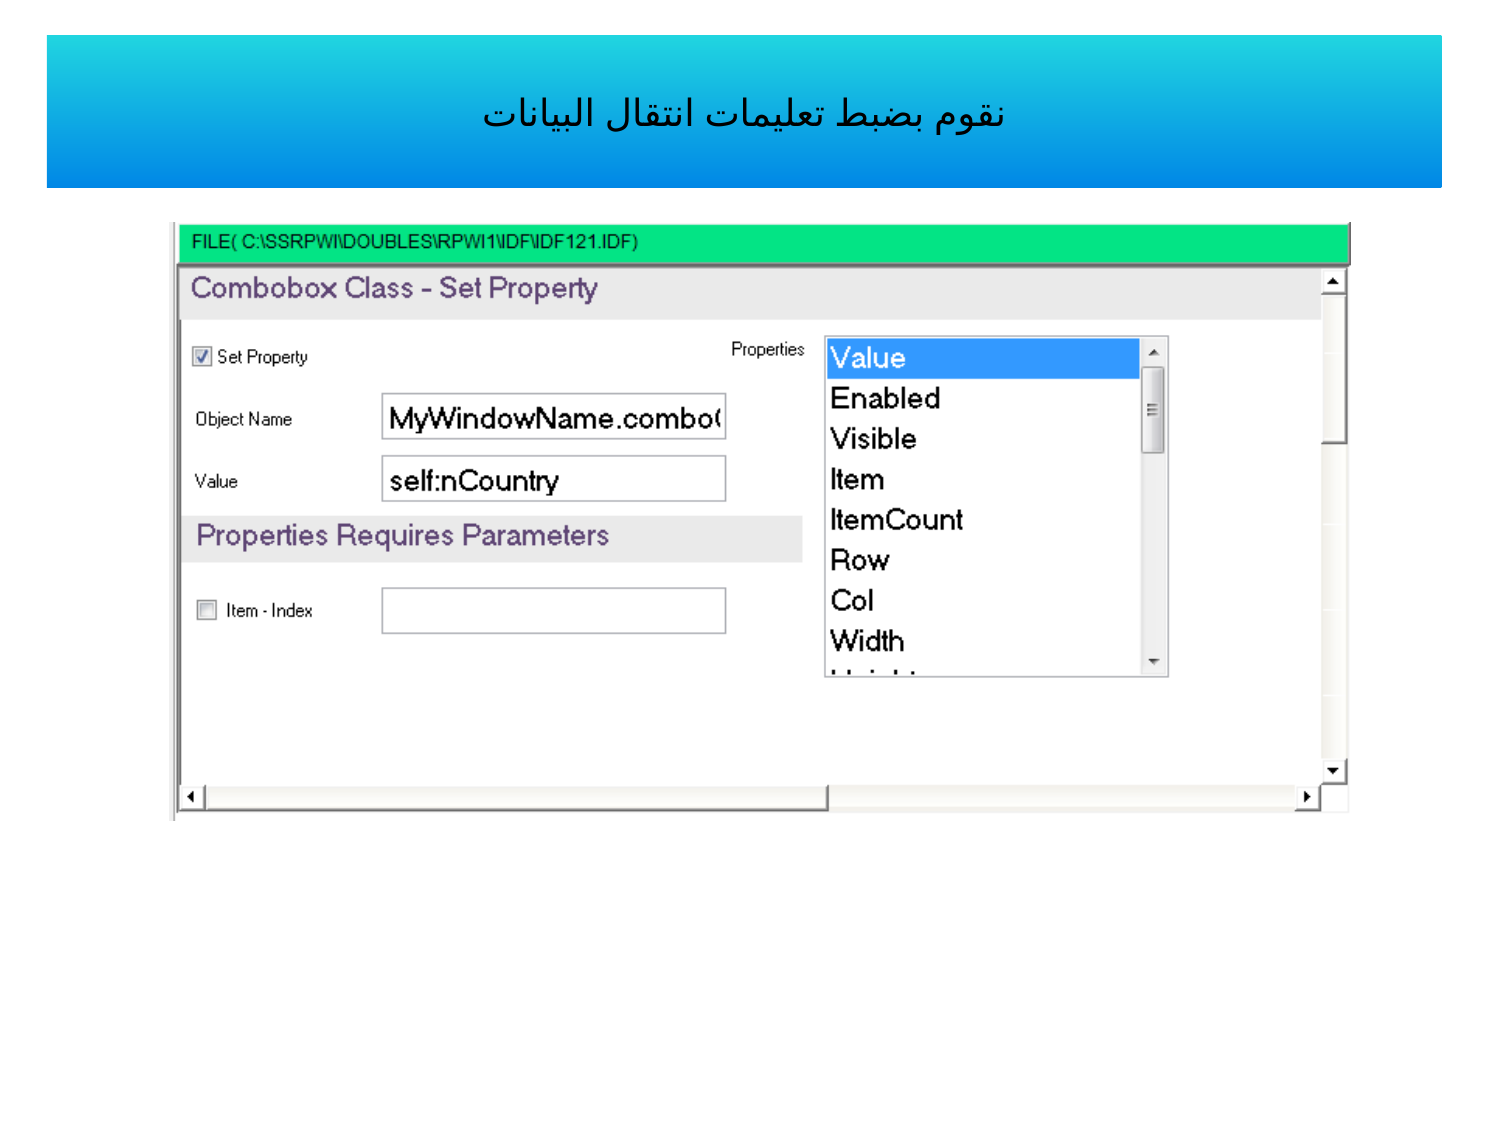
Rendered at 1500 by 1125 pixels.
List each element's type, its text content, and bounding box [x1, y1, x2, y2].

title نقوم بضبط تعليمات انتقال البيانات [46, 35, 1442, 188]
picture [169, 222, 1351, 821]
